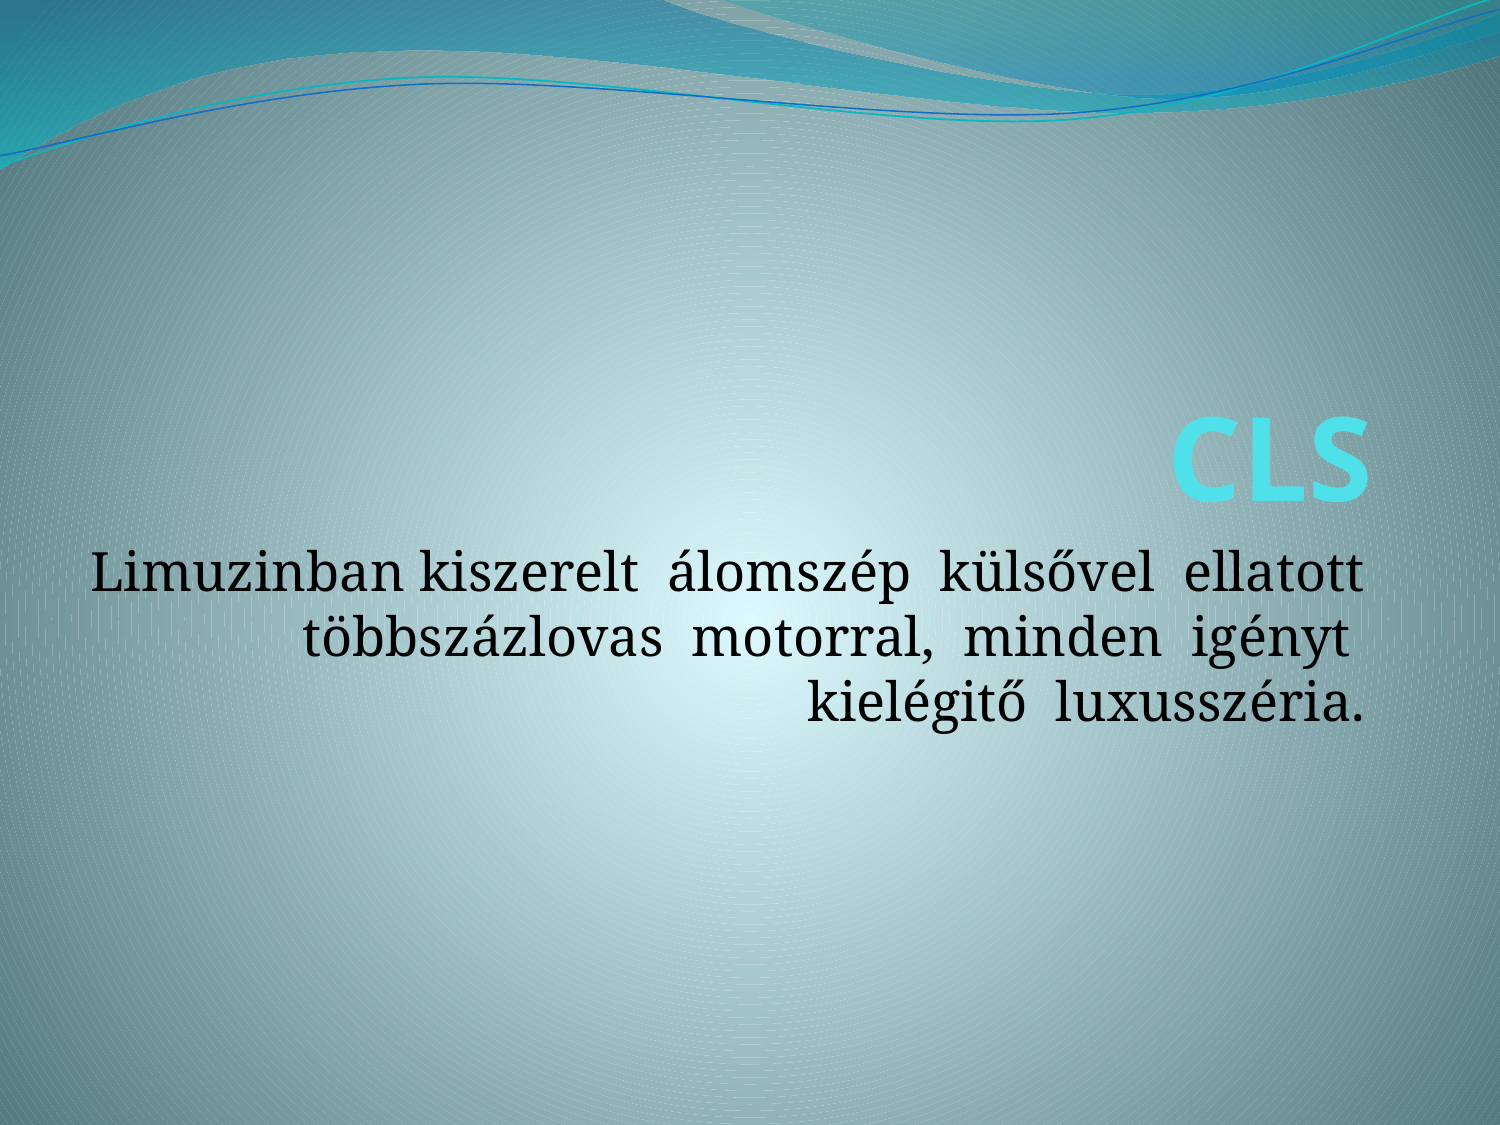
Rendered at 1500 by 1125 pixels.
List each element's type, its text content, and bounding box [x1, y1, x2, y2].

title CLS [87, 224, 1376, 525]
subtitle Limuzinban kiszerelt álomszép külsővel ellatott többszázlovas motorral, minden igényt kielégitő luxusszéria. [87, 529, 1376, 818]
